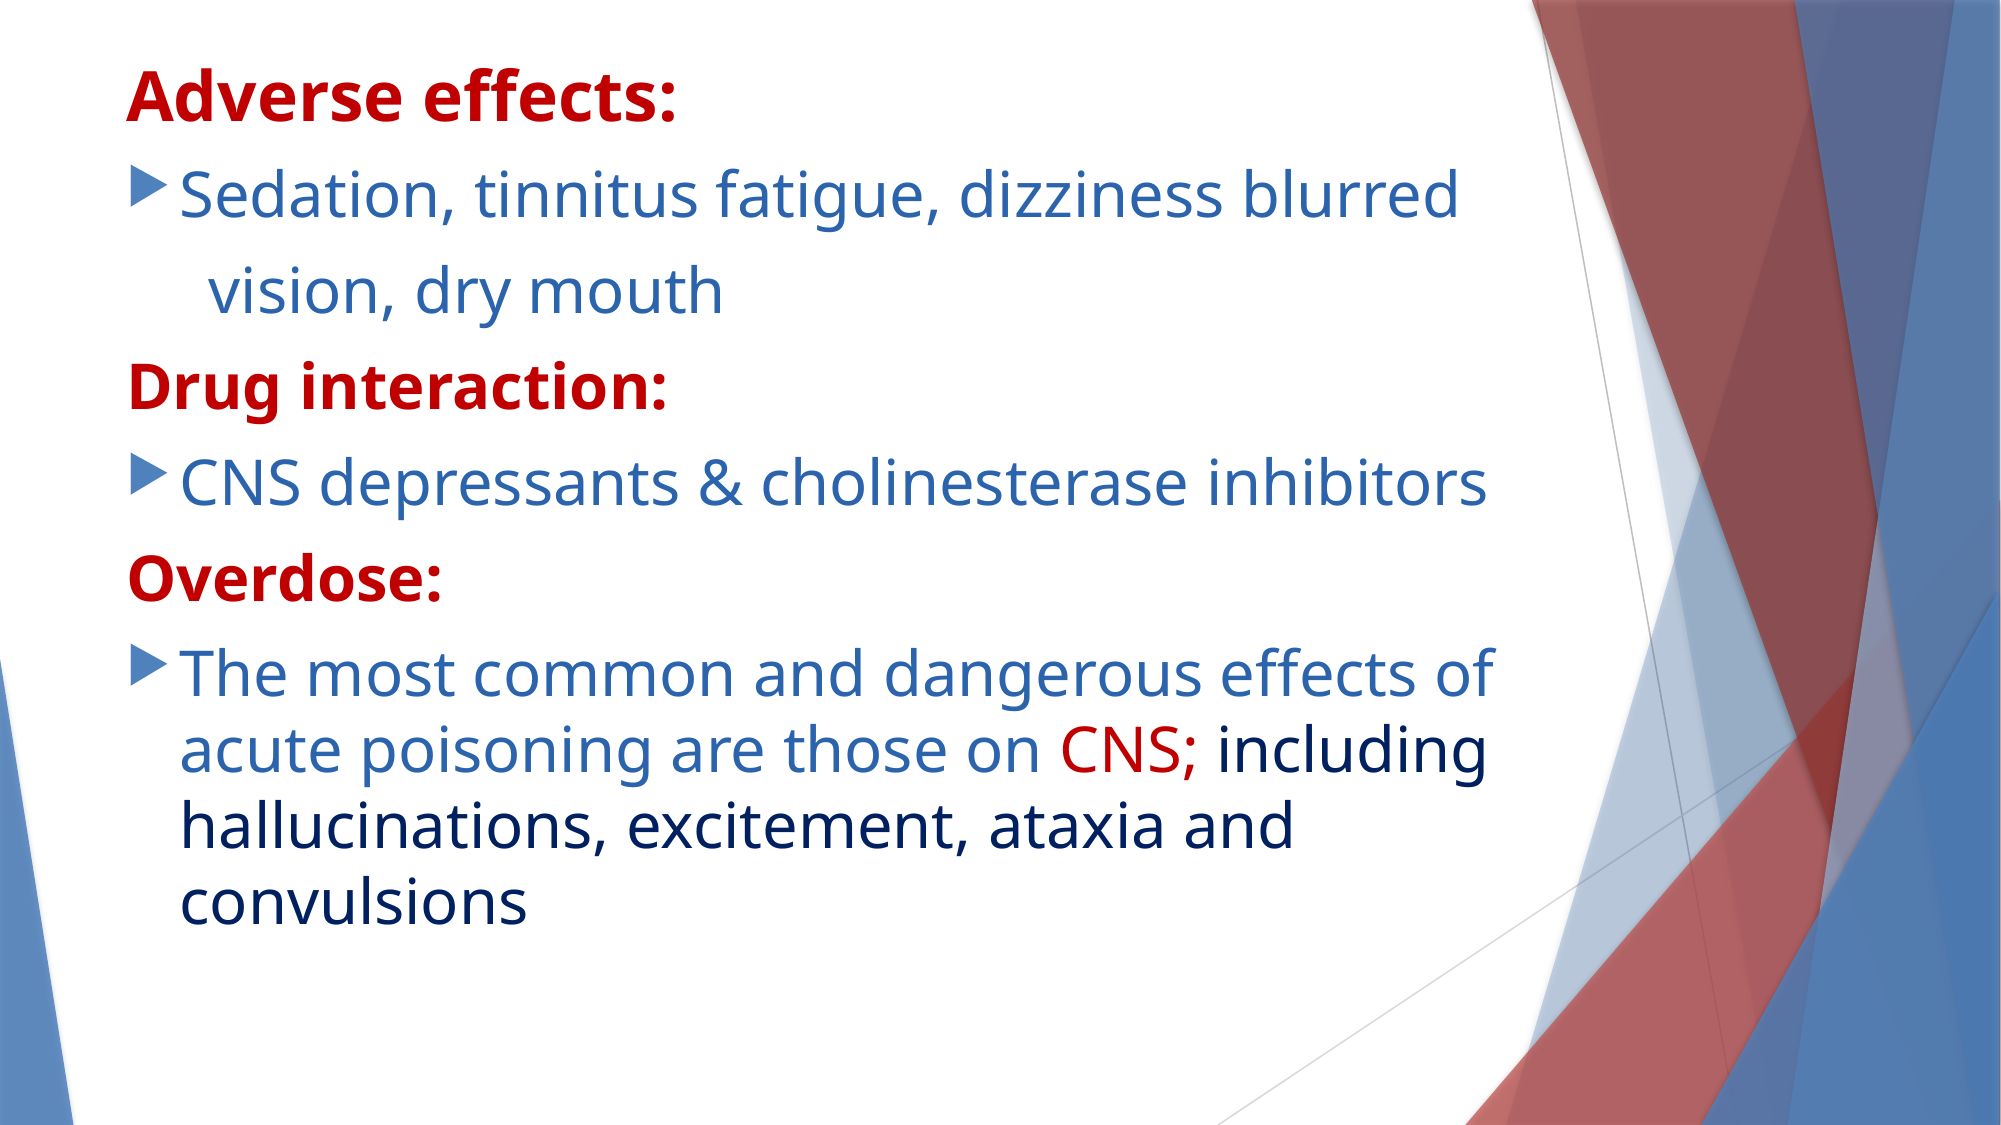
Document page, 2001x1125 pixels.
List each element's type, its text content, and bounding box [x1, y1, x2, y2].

list Adverse effects: Sedation, tinnitus fatigue, dizziness blurred vision, dry mouth Drug interaction: CNS depressants & cholinesterase inhibitors Overdose: The most common and dangerous effects of acute poisoning are those on CNS; including hallucinations, excitement, ataxia and convulsions [111, 44, 1522, 992]
